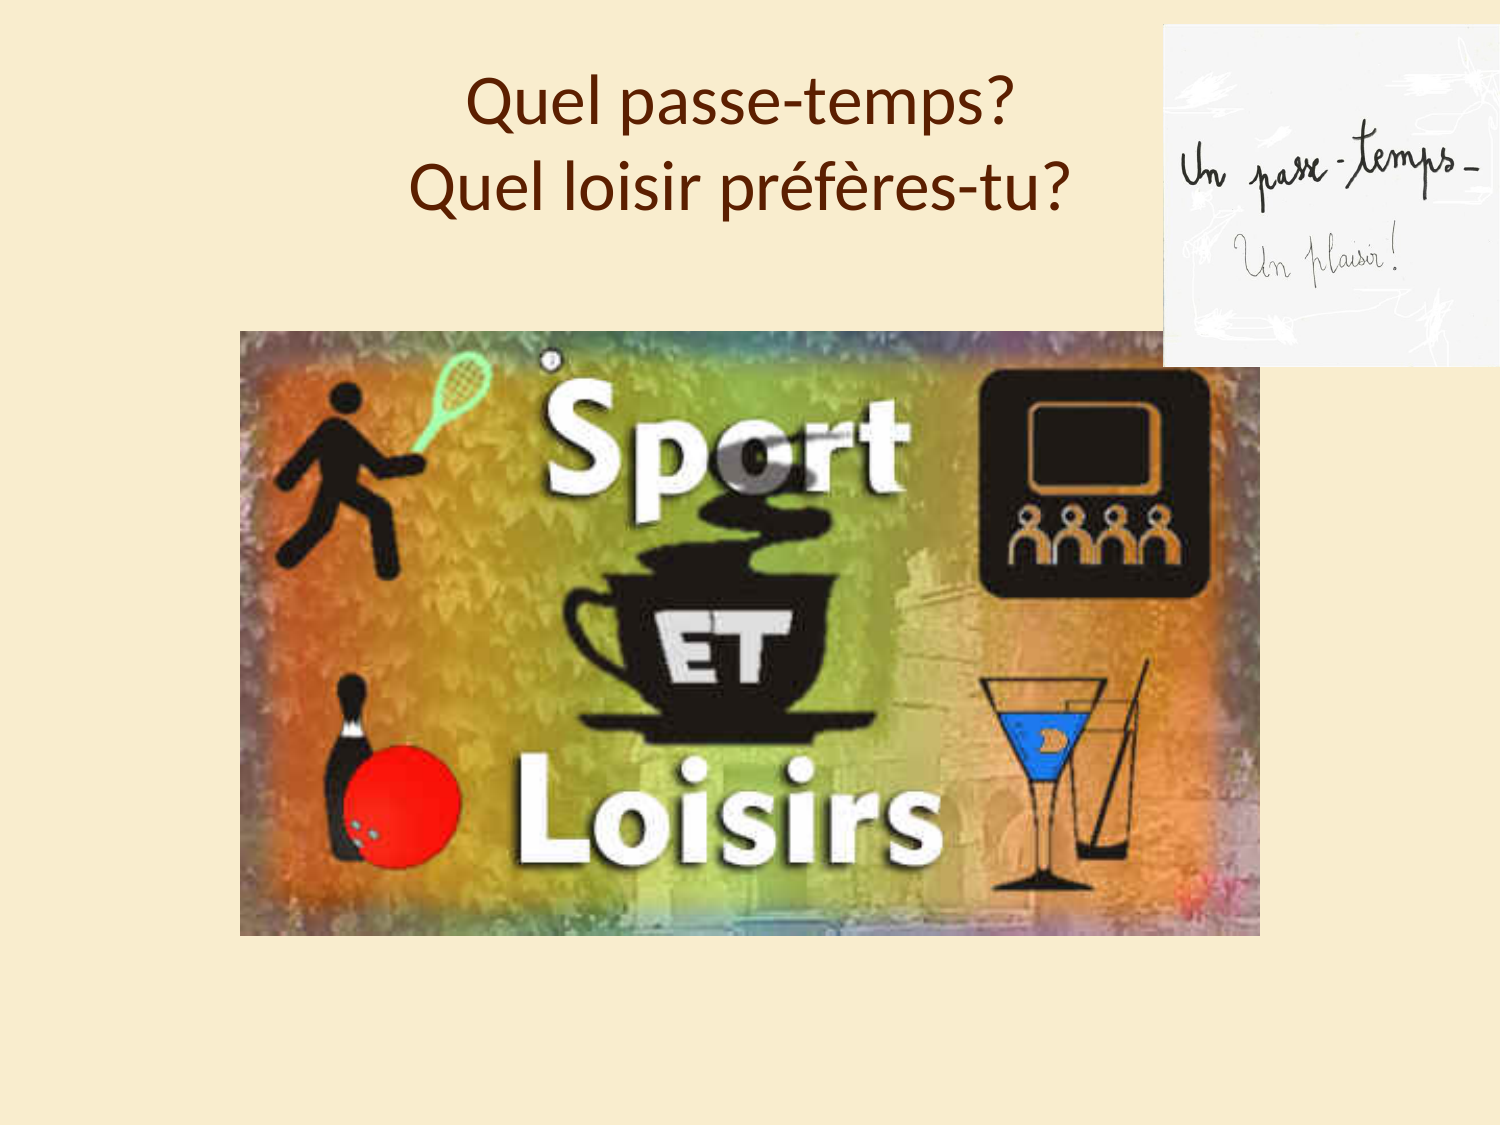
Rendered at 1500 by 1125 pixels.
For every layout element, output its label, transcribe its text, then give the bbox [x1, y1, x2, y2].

title Quel passe-temps? Quel loisir préfères-tu? [75, 45, 1158, 233]
picture [1163, 24, 1500, 367]
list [240, 331, 1260, 937]
